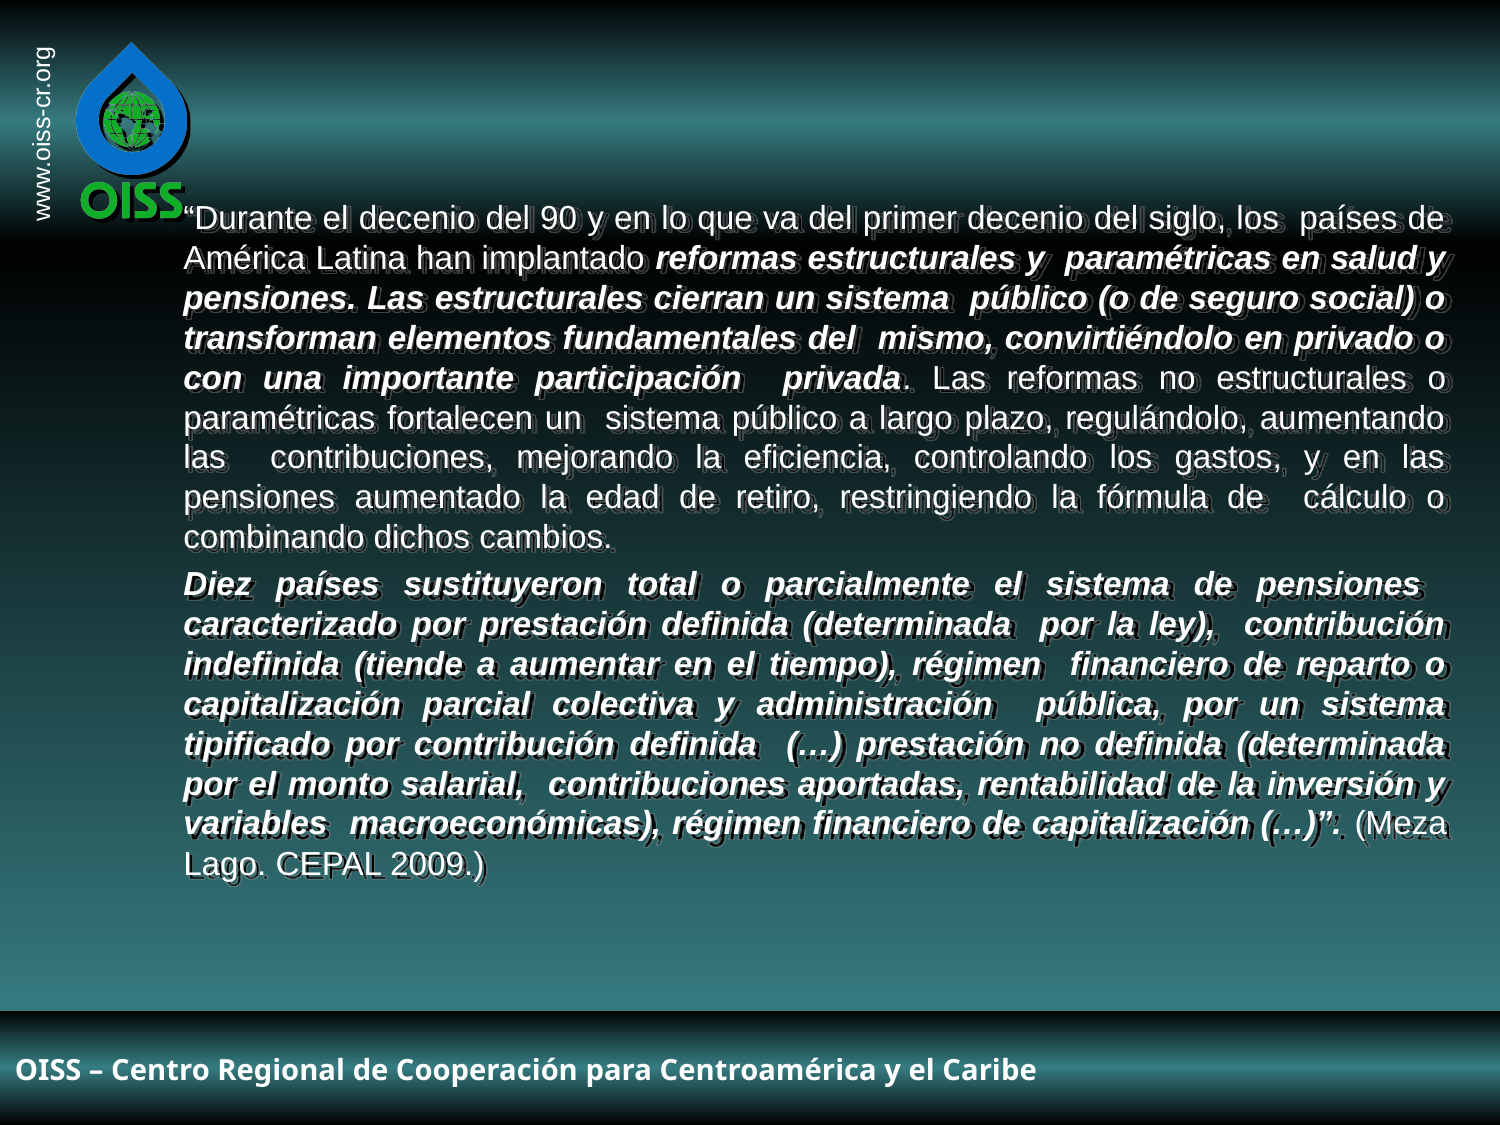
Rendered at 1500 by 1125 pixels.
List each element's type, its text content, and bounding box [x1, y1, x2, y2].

list “Durante el decenio del 90 y en lo que va del primer decenio del siglo, los países de América Latina han implantado reformas estructurales y paramétricas en salud y pensiones. Las estructurales cierran un sistema público (o de seguro social) o transforman elementos fundamentales del mismo, convirtiéndolo en privado o con una importante participación privada. Las reformas no estructurales o paramétricas fortalecen un sistema público a largo plazo, regulándolo, aumentando las contribuciones, mejorando la eficiencia, controlando los gastos, y en las pensiones aumentado la edad de retiro, restringiendo la fórmula de cálculo o combinando dichos cambios. Diez países sustituyeron total o parcialmente el sistema de pensiones caracterizado por prestación definida (determinada por la ley), contribución indefinida (tiende a aumentar en el tiempo), régimen financiero de reparto o capitalización parcial colectiva y administración pública, por un sistema tipificado por contribución definida (…) prestación no definida (determinada por el monto salarial, contribuciones aportadas, rentabilidad de la inversión y variables macroeconómicas), régimen financiero de capitalización (…)”. (Meza Lago. CEPAL 2009.) [111, 148, 1463, 929]
picture [76, 42, 187, 221]
